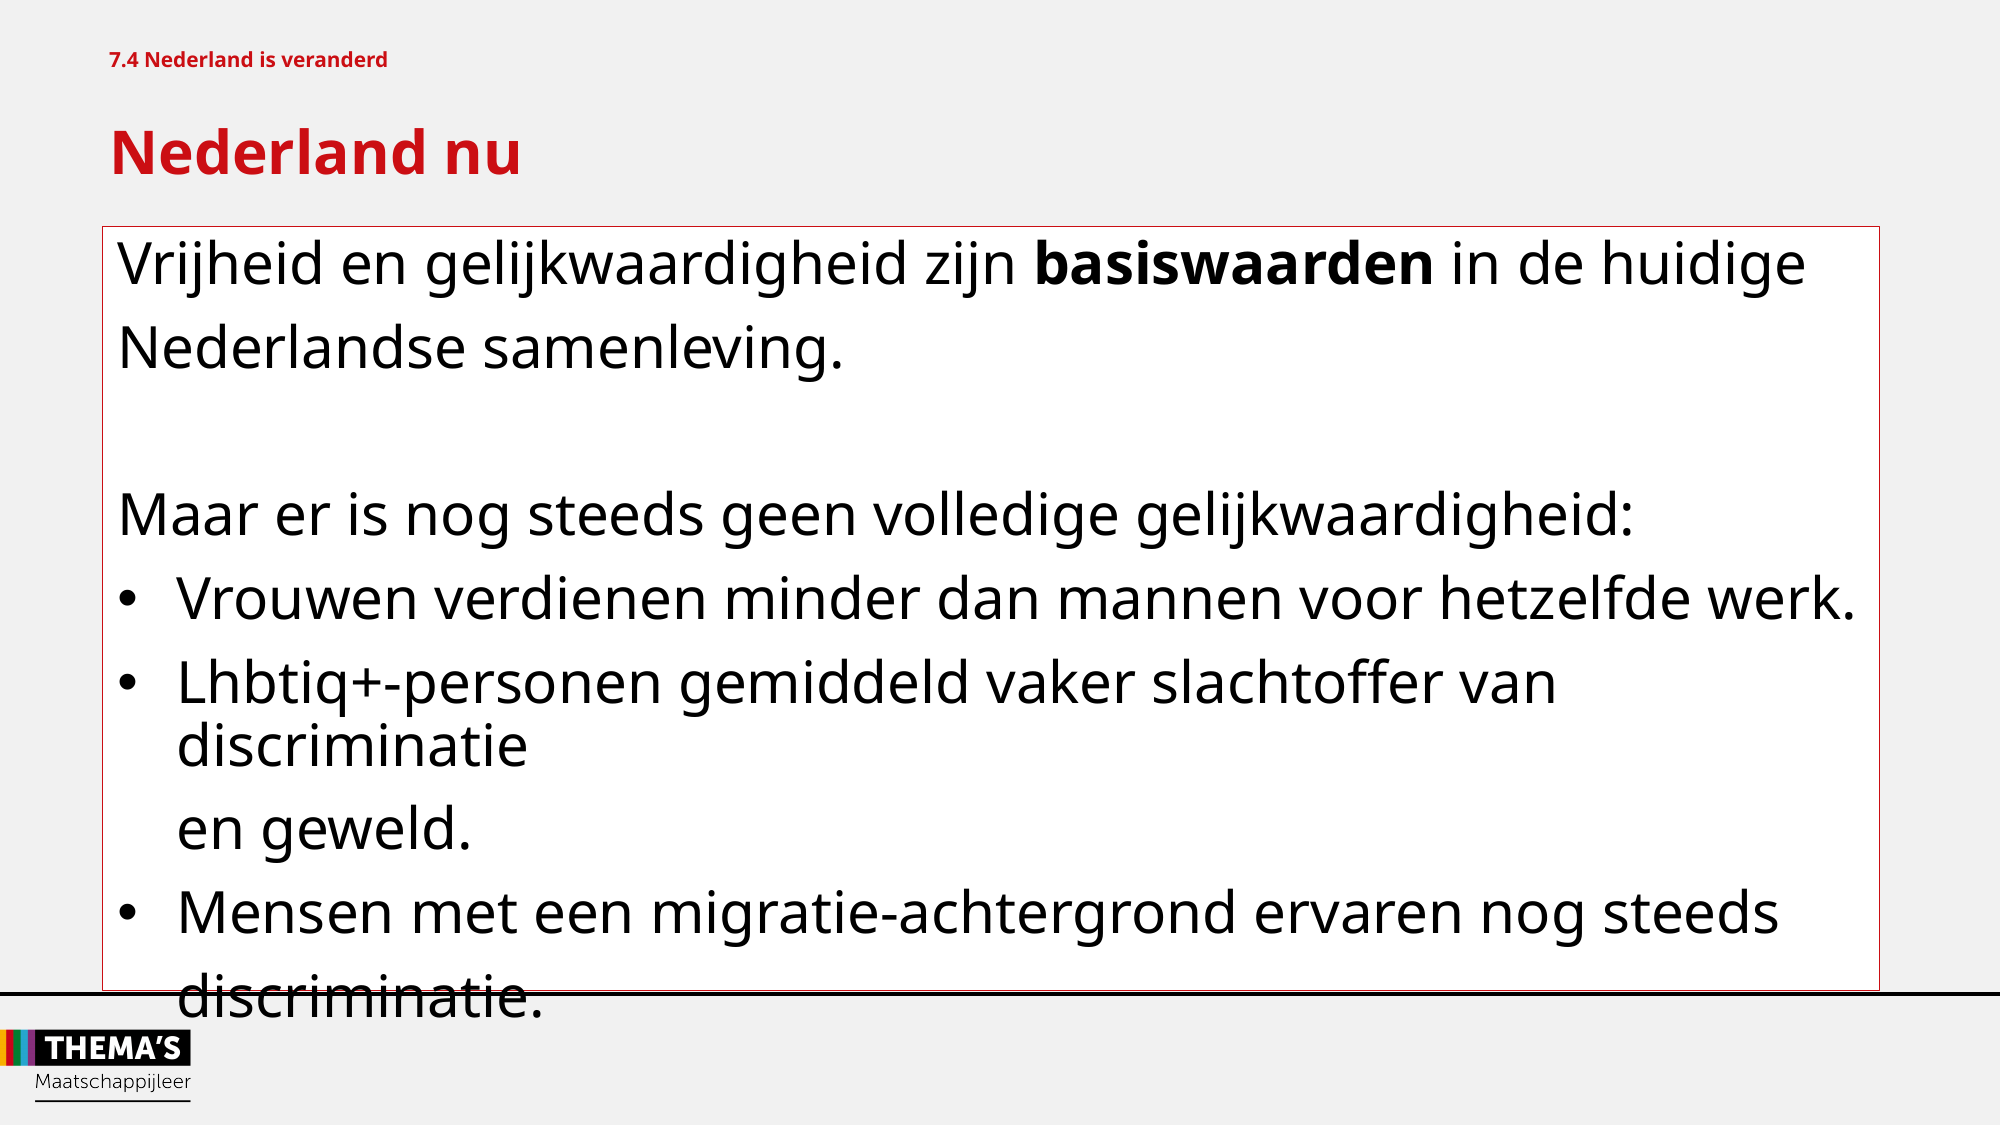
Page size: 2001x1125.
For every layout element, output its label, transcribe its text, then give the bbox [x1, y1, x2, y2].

list Nederland nu [94, 114, 1879, 205]
list Vrijheid en gelijkwaardigheid zijn basiswaarden in de huidige Nederlandse samenleving. Maar er is nog steeds geen volledige gelijkwaardigheid: Vrouwen verdienen minder dan mannen voor hetzelfde werk. Lhbtiq+-personen gemiddeld vaker slachtoffer van discriminatie en geweld. Mensen met een migratie-achtergrond ervaren nog steeds discriminatie. [102, 226, 1880, 991]
picture [0, 993, 203, 1125]
list 7.4 Nederland is veranderd [94, 33, 941, 88]
